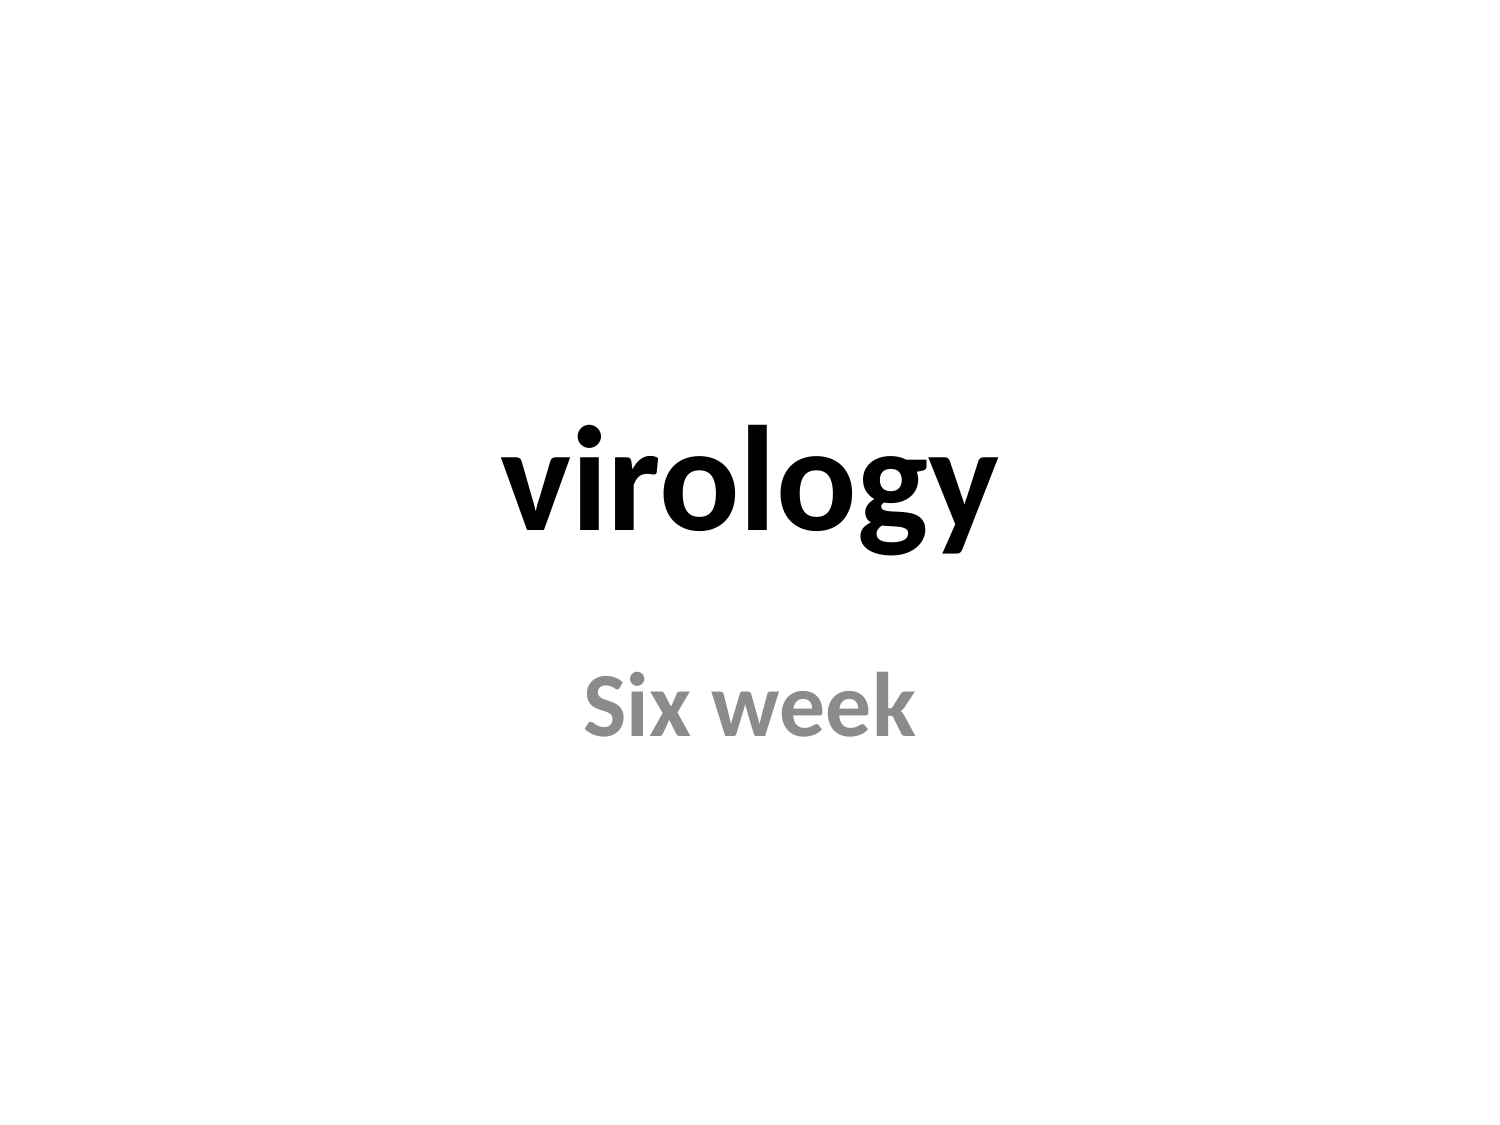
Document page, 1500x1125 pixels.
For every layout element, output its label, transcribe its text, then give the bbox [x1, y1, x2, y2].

subtitle Six week [225, 637, 1275, 925]
title virology [112, 349, 1388, 591]
